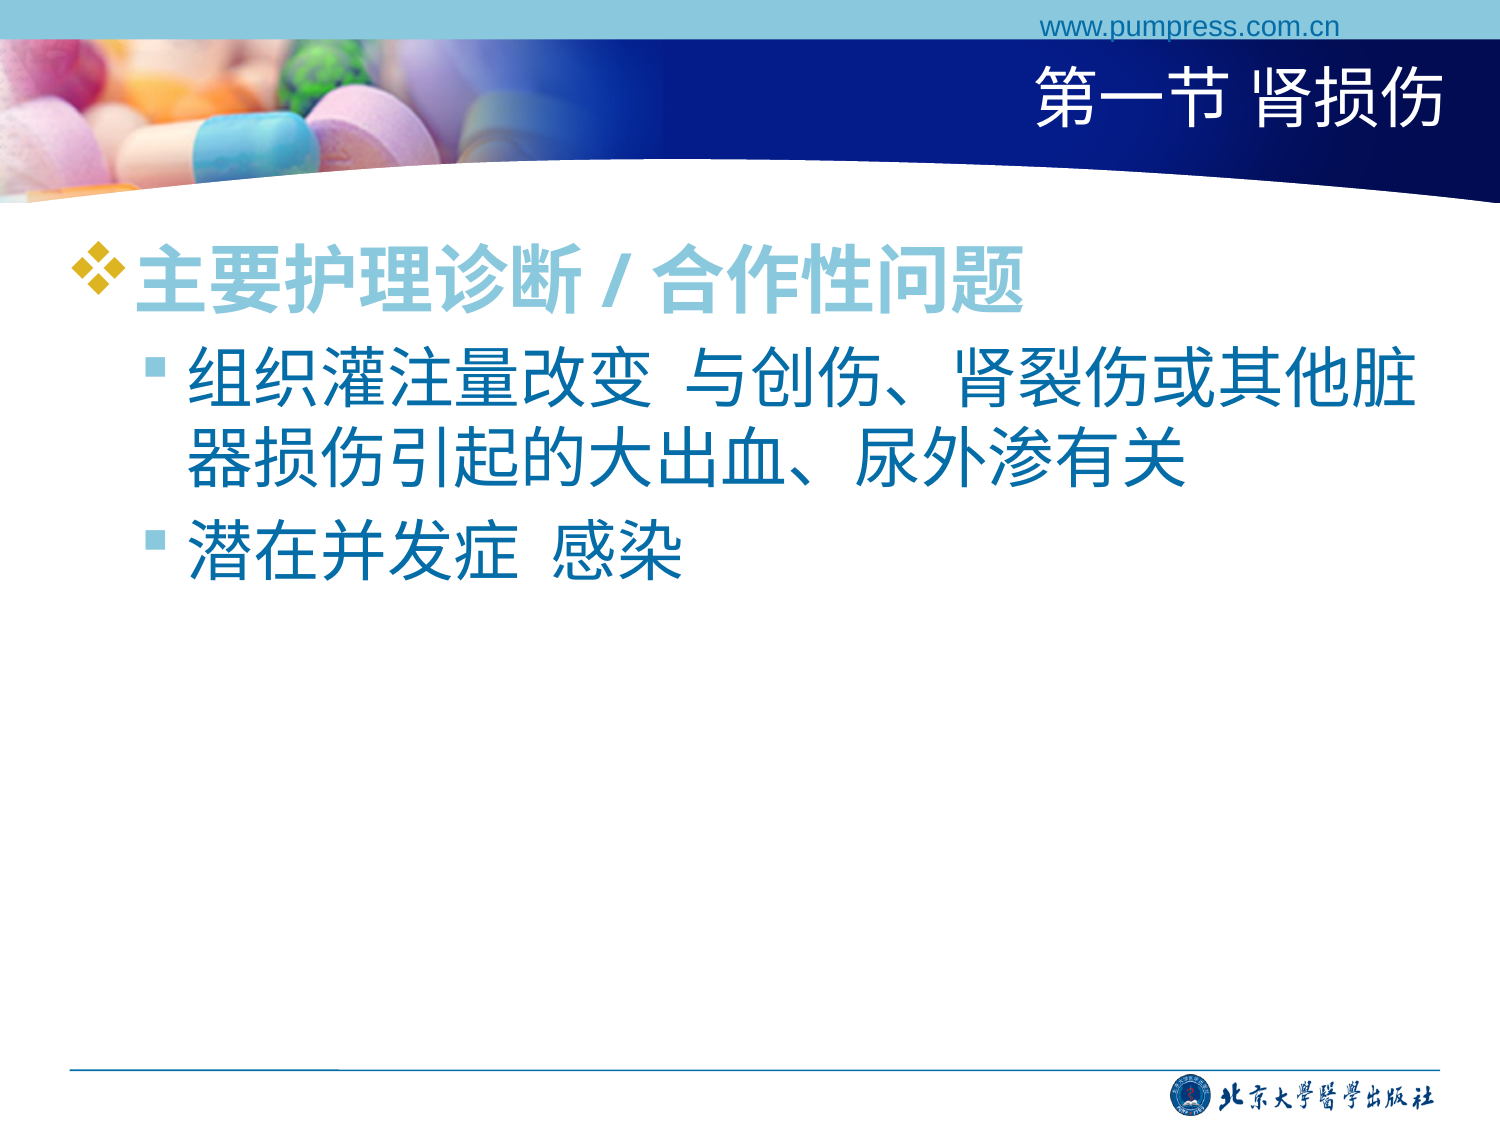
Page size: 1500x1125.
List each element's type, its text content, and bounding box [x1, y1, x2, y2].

slide_number www.pumpress.com.cn [1025, 0, 1463, 38]
list 主要护理诊断/合作性问题 组织灌注量改变 与创伤、肾裂伤或其他脏器损伤引起的大出血、尿外渗有关 潜在并发症 感染 [49, 224, 1463, 1026]
picture [0, 40, 1500, 203]
title 第一节 肾损伤 [137, 49, 1463, 143]
picture [1170, 1074, 1436, 1118]
